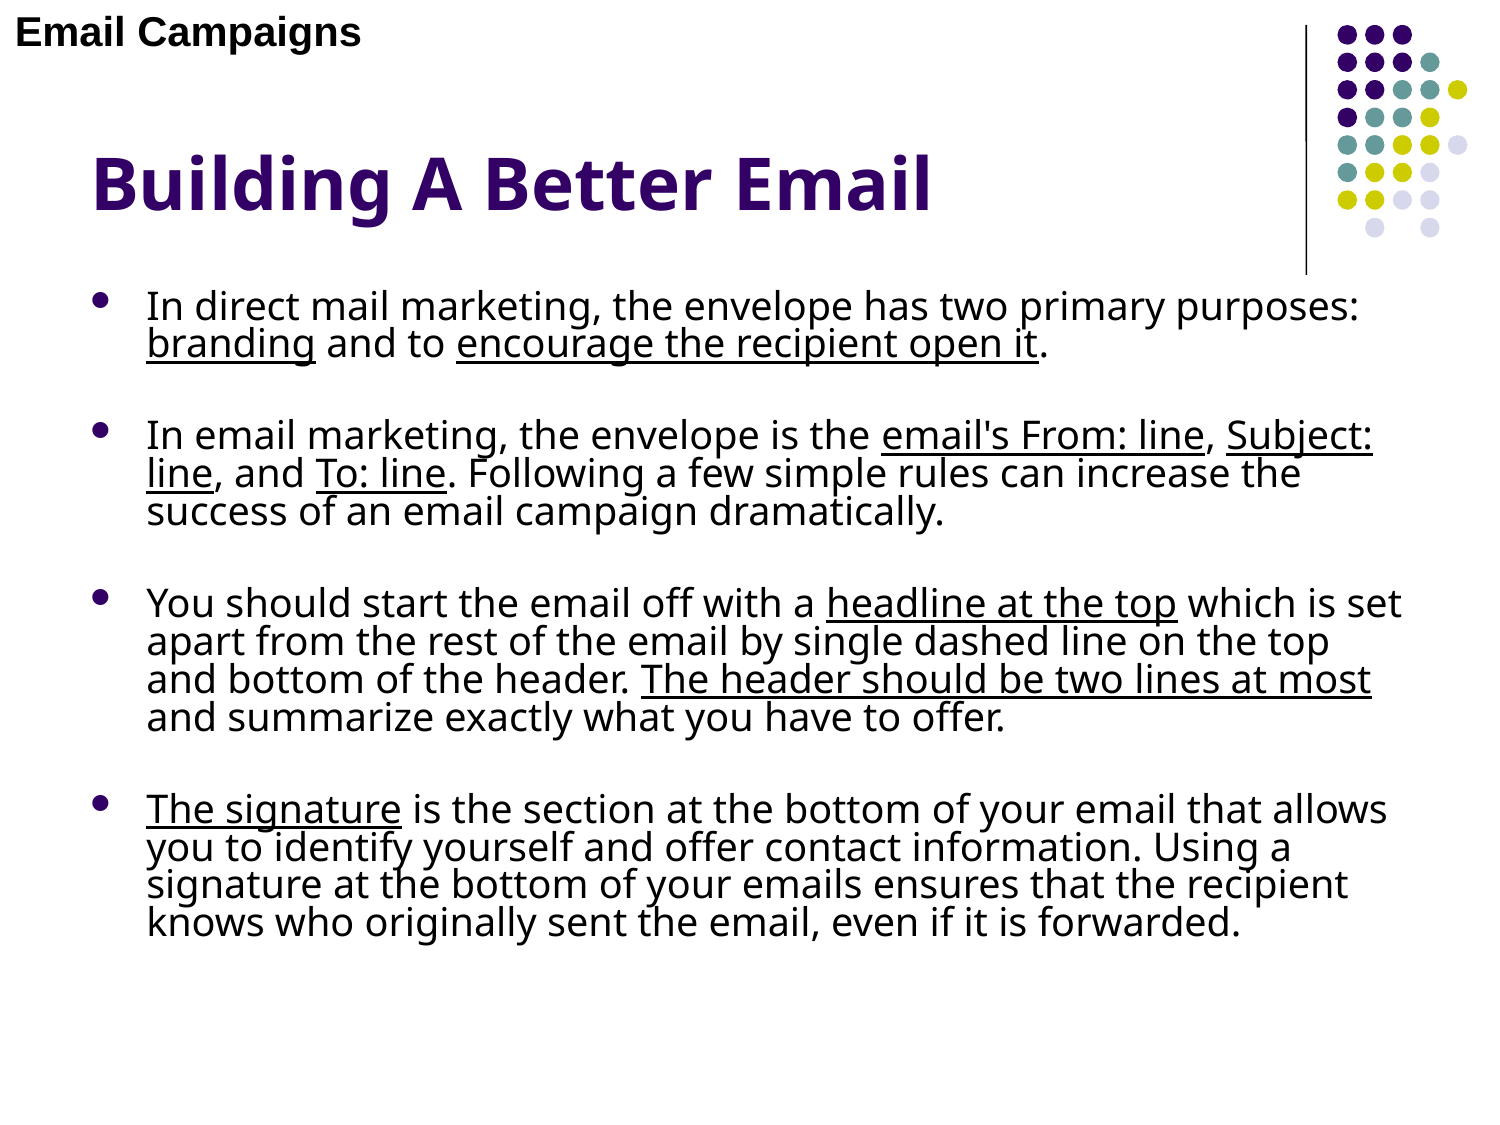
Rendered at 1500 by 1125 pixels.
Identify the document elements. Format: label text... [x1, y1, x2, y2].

title Building A Better Email [75, 125, 1313, 233]
text_box Email Campaigns [0, 0, 389, 63]
list In direct mail marketing, the envelope has two primary purposes: branding and to encourage the recipient open it. In email marketing, the envelope is the email's From: line, Subject: line, and To: line. Following a few simple rules can increase the success of an email campaign dramatically. You should start the email off with a headline at the top which is set apart from the rest of the email by single dashed line on the top and bottom of the header. The header should be two lines at most and summarize exactly what you have to offer. The signature is the section at the bottom of your email that allows you to identify yourself and offer contact information. Using a signature at the bottom of your emails ensures that the recipient knows who originally sent the email, even if it is forwarded. [75, 282, 1425, 1006]
